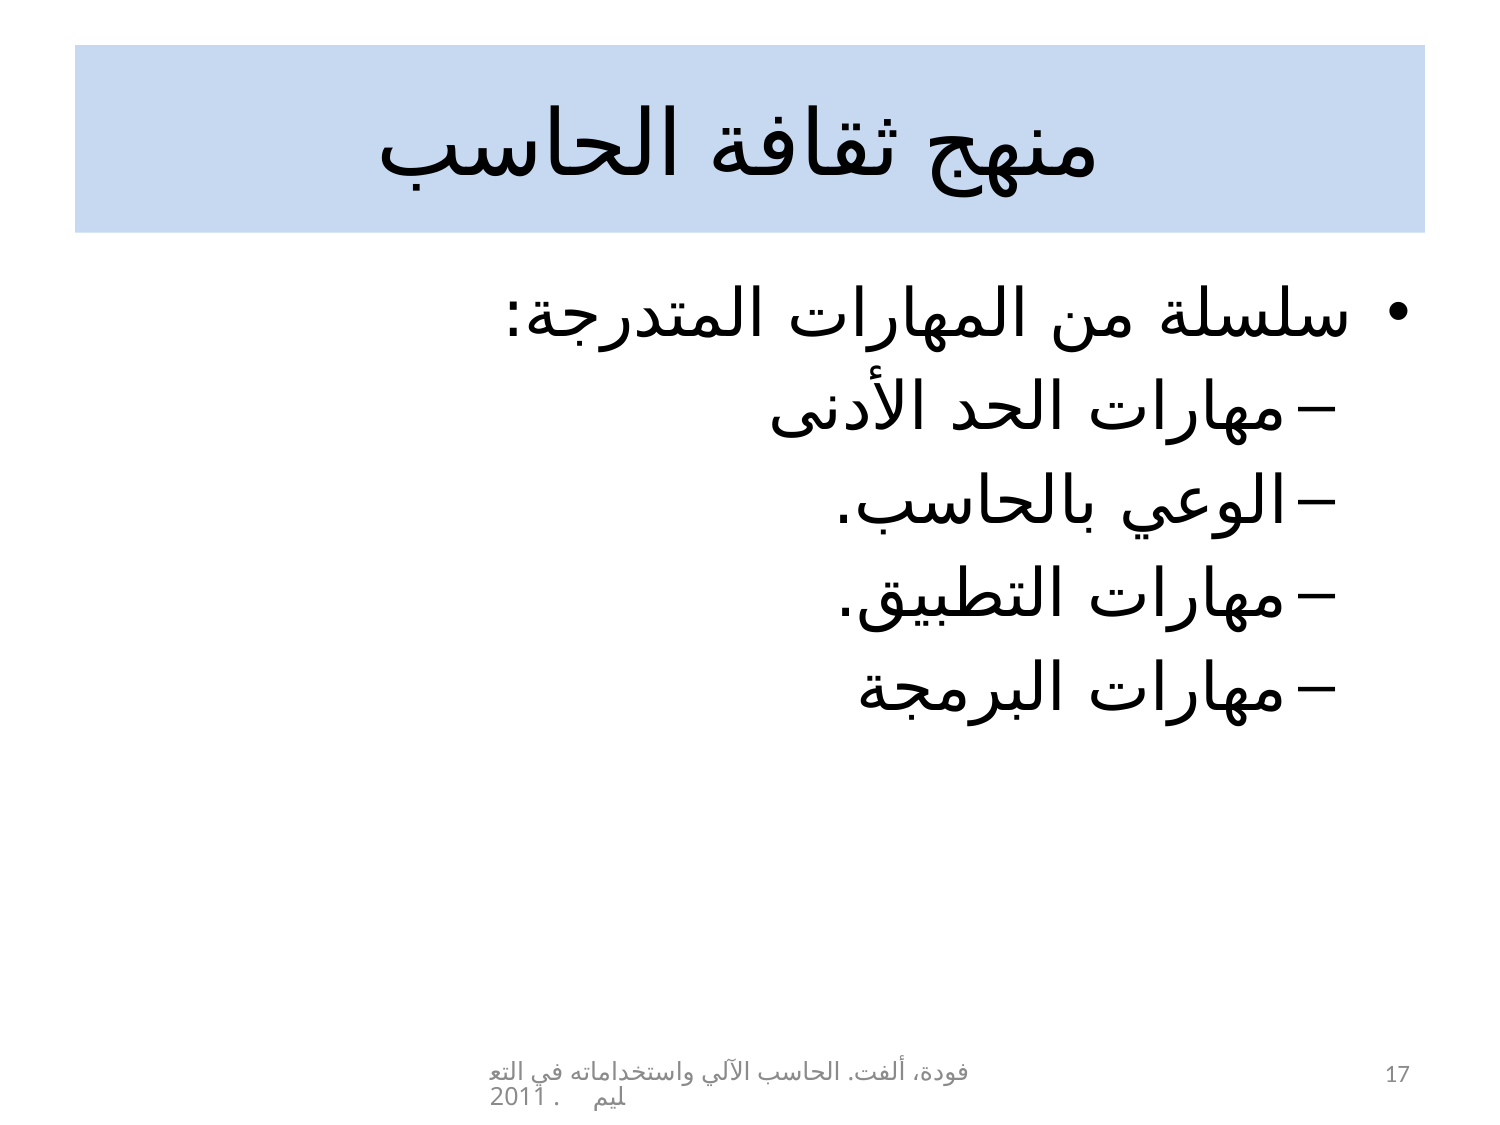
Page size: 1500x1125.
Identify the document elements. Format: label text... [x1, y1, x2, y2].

title منهج ثقافة الحاسب [75, 45, 1425, 233]
slide_number 17 [1074, 1042, 1425, 1103]
list سلسلة من المهارات المتدرجة: مهارات الحد الأدنى الوعي بالحاسب. مهارات التطبيق. مهارات البرمجة [75, 262, 1425, 1005]
footer فودة، ألفت. الحاسب الآلي واستخداماته في التعليم. 2011 [474, 1042, 988, 1103]
